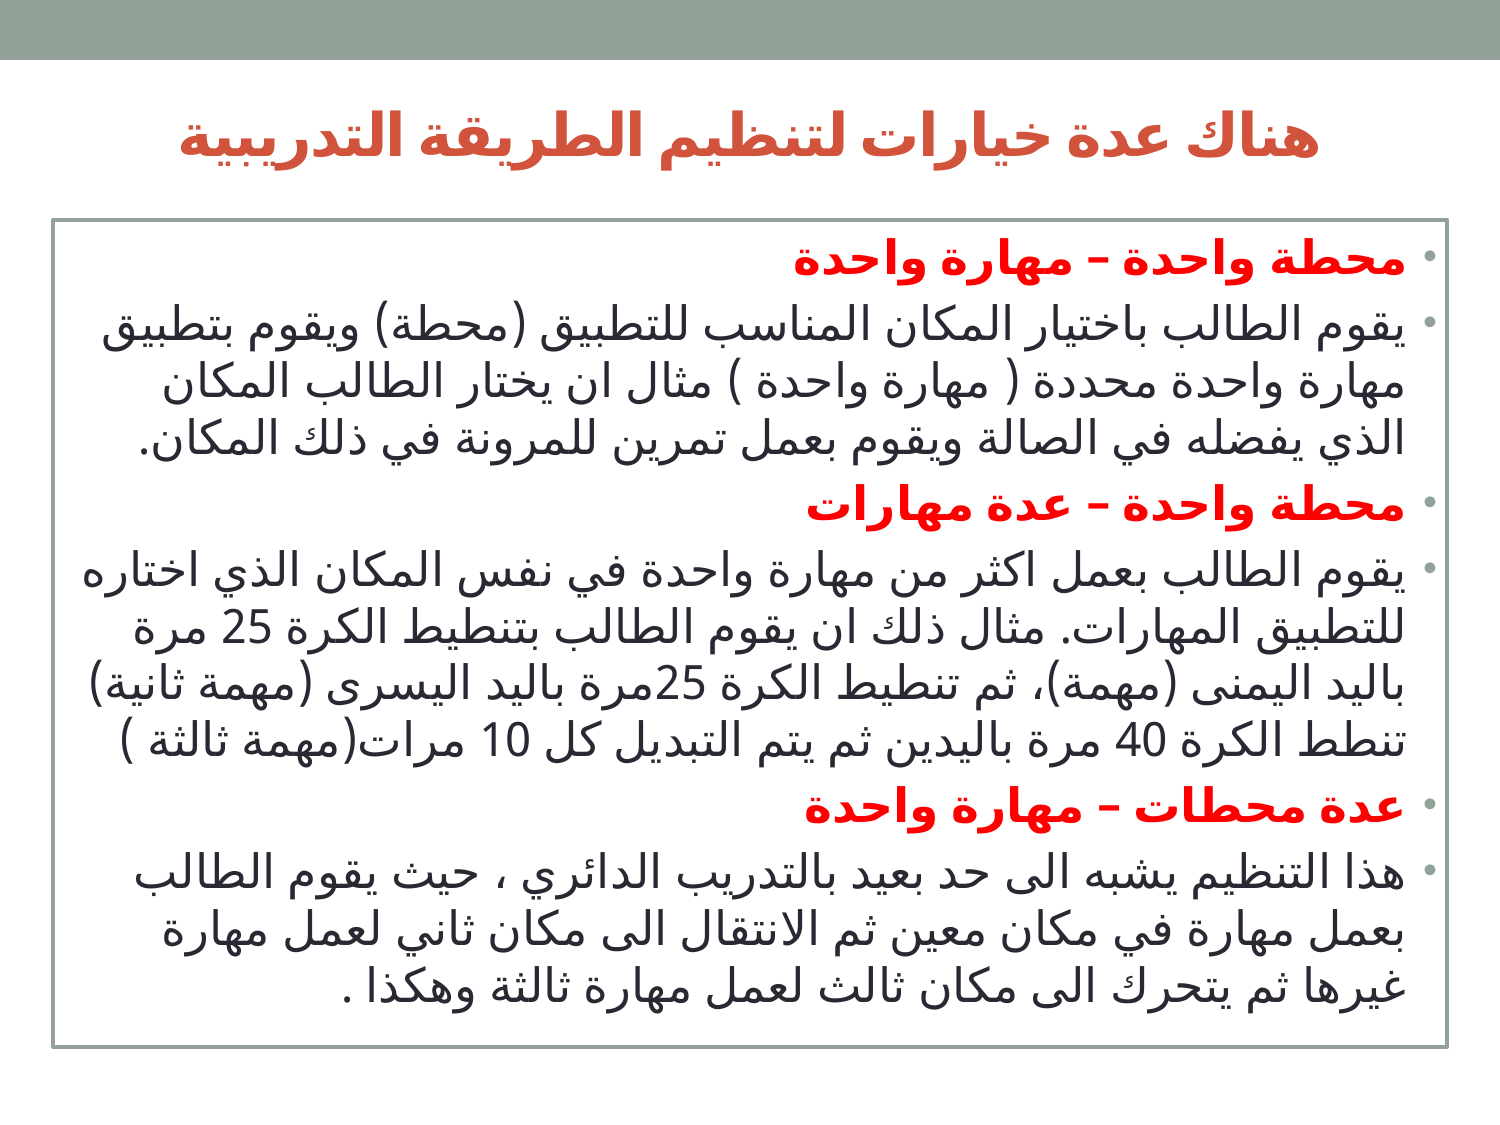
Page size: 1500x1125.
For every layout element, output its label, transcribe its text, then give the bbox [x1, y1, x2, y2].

list محطة واحدة – مهارة واحدة يقوم الطالب باختيار المكان المناسب للتطبيق (محطة) ويقوم بتطبيق مهارة واحدة محددة ( مهارة واحدة ) مثال ان يختار الطالب المكان الذي يفضله في الصالة ويقوم بعمل تمرين للمرونة في ذلك المكان. محطة واحدة – عدة مهارات يقوم الطالب بعمل اكثر من مهارة واحدة في نفس المكان الذي اختاره للتطبيق المهارات. مثال ذلك ان يقوم الطالب بتنطيط الكرة 25 مرة باليد اليمنى (مهمة)، ثم تنطيط الكرة 25مرة باليد اليسرى (مهمة ثانية) تنطط الكرة 40 مرة باليدين ثم يتم التبديل كل 10 مرات(مهمة ثالثة ) عدة محطات – مهارة واحدة هذا التنظيم يشبه الى حد بعيد بالتدريب الدائري ، حيث يقوم الطالب بعمل مهارة في مكان معين ثم الانتقال الى مكان ثاني لعمل مهارة غيرها ثم يتحرك الى مكان ثالث لعمل مهارة ثالثة وهكذا . [51, 218, 1449, 1049]
title هناك عدة خيارات لتنظيم الطريقة التدريبية [75, 87, 1425, 218]
